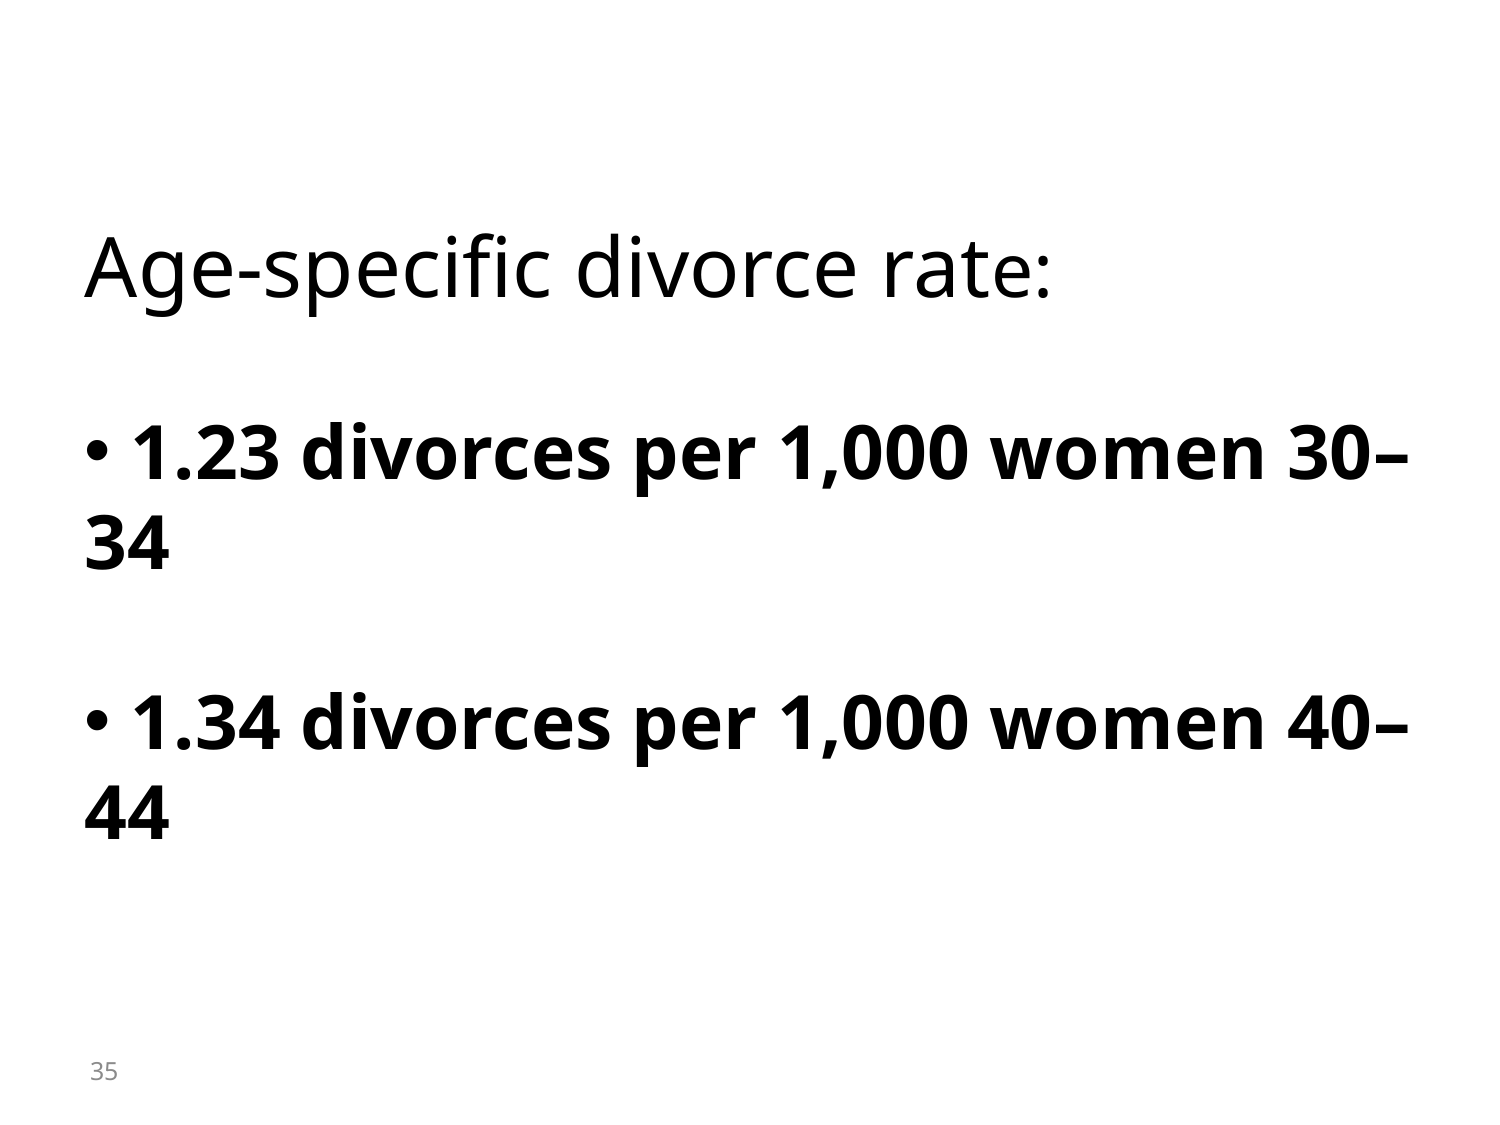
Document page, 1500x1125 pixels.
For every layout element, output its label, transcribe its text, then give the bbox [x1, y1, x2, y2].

text_box Age-specific divorce rate: 1.23 divorces per 1,000 women 30–34 1.34 divorces per 1,000 women 40–44 [70, 117, 1430, 952]
slide_number 35 [75, 1042, 425, 1103]
